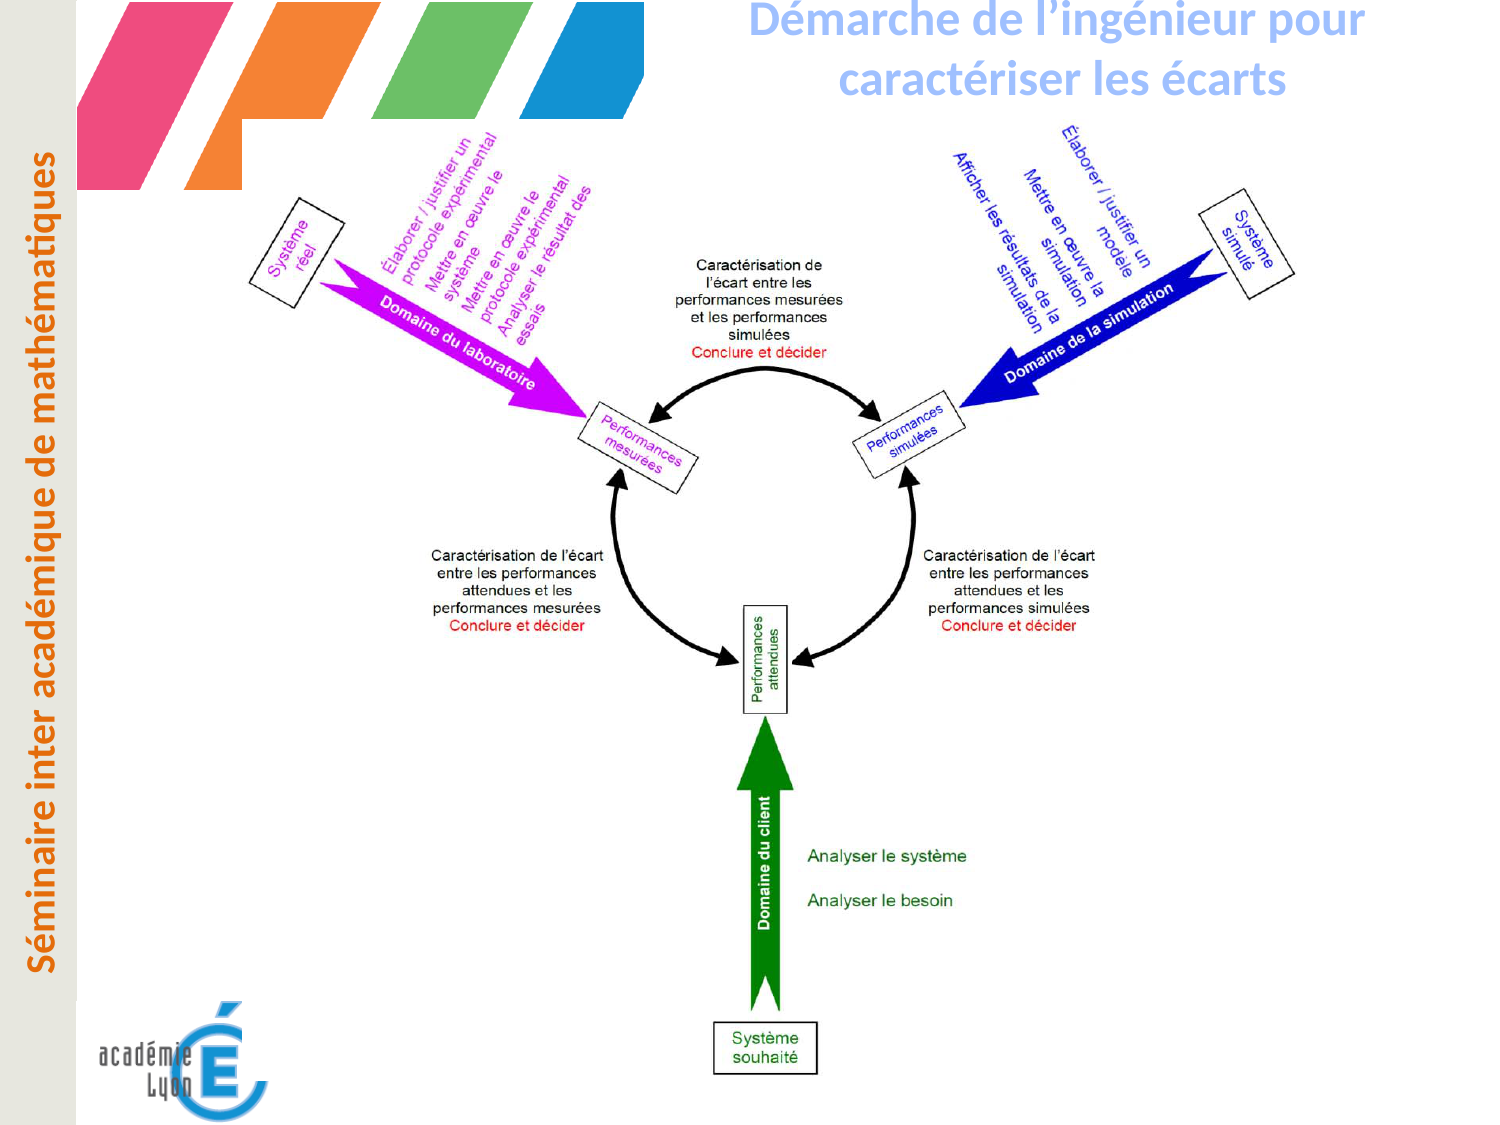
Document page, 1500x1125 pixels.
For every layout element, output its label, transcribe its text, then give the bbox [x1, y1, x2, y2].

picture [0, 0, 644, 1125]
title Démarche de l’ingénieur pour caractériser les écarts [655, 0, 1471, 161]
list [241, 119, 1301, 1083]
